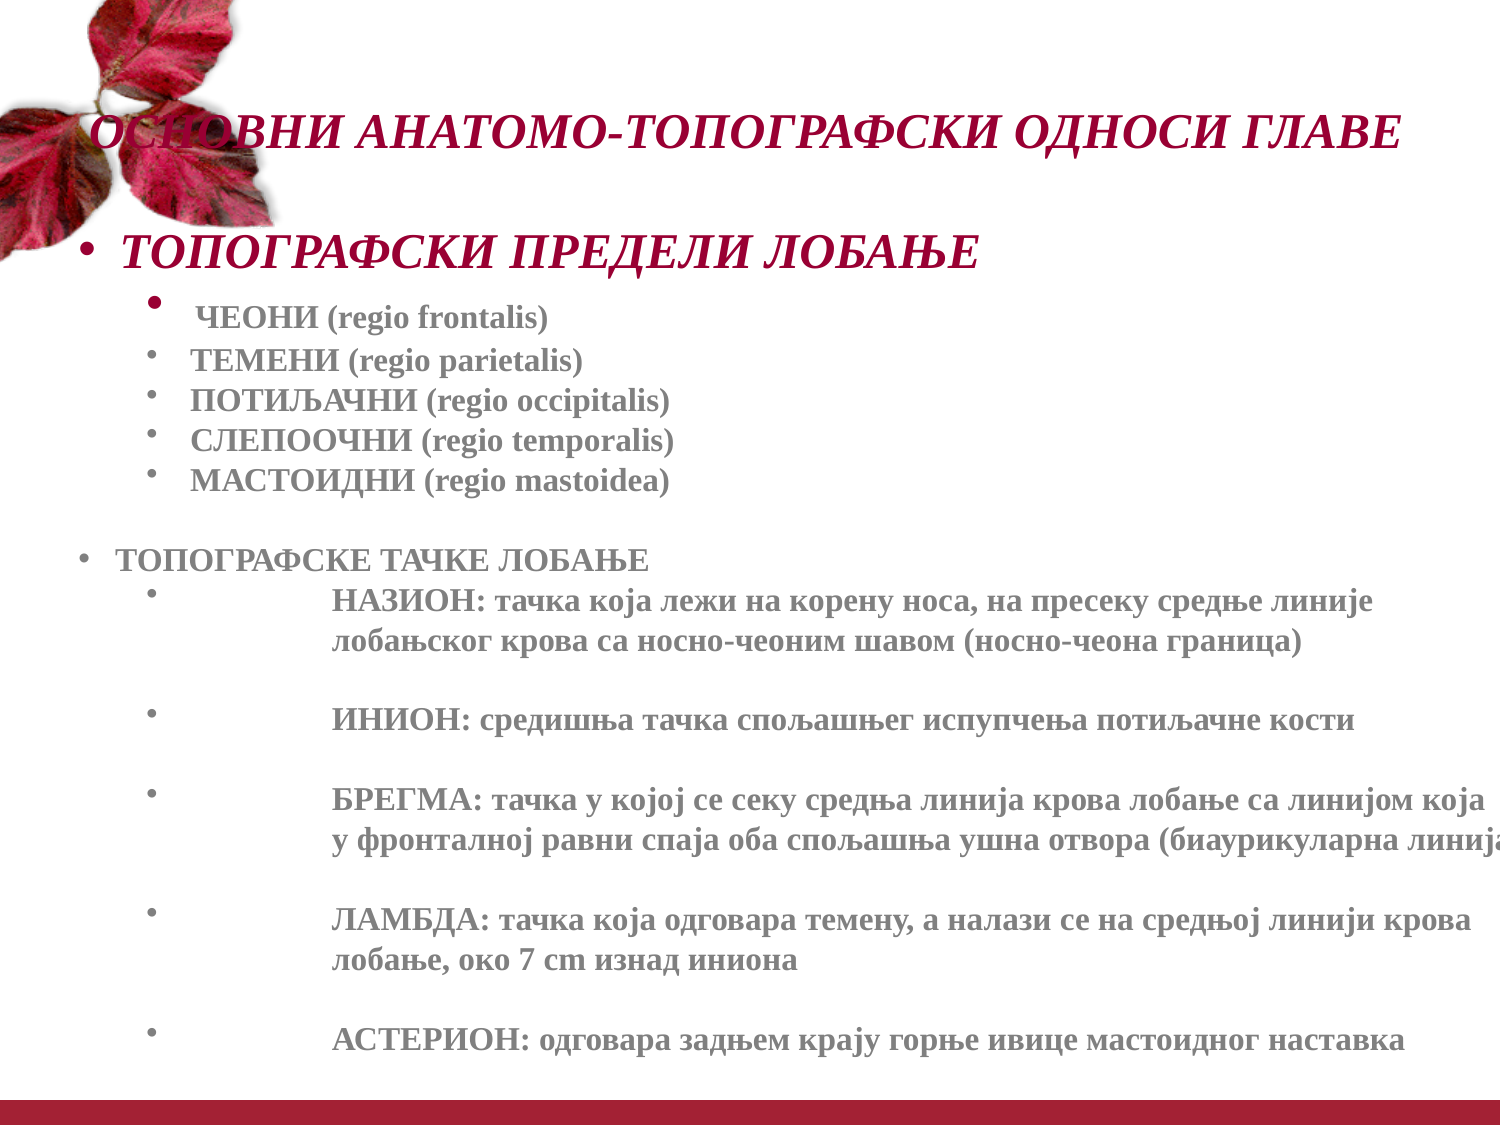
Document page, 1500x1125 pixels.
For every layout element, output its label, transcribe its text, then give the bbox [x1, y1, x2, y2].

picture [0, 0, 295, 273]
text_box ОСНОВНИ АНАТОМО-ТОПОГРАФСКИ ОДНОСИ ГЛАВЕ ТОПОГРАФСКИ ПРЕДЕЛИ ЛОБАЊЕ ЧЕОНИ (regio frontalis) ТЕМЕНИ (regio parietalis) ПОТИЉАЧНИ (regio occipitalis) СЛЕПООЧНИ (regio temporalis) МАСТОИДНИ (regio mastoidea) ТОПОГРАФСКЕ ТАЧКЕ ЛОБАЊЕ НАЗИОН: тачка која лежи на корену носа, на пресеку средње линије лобањског крова са носно-чеоним шавом (носно-чеона граница) ИНИОН: средишња тачка спољашњег испупчења потиљачне кости БРЕГМА: тачка у којој се секу средња линија крова лобање са линијом која у фронталној равни спаја оба спољашња ушна отвора (биаурикуларна линија) ЛАМБДА: тачка која одговара темену, а налази се на средњој линији крова лобање, око 7 cm изнад иниона АСТЕРИОН: одговара задњем крају горње ивице мастоидног наставка [63, 101, 1497, 1054]
